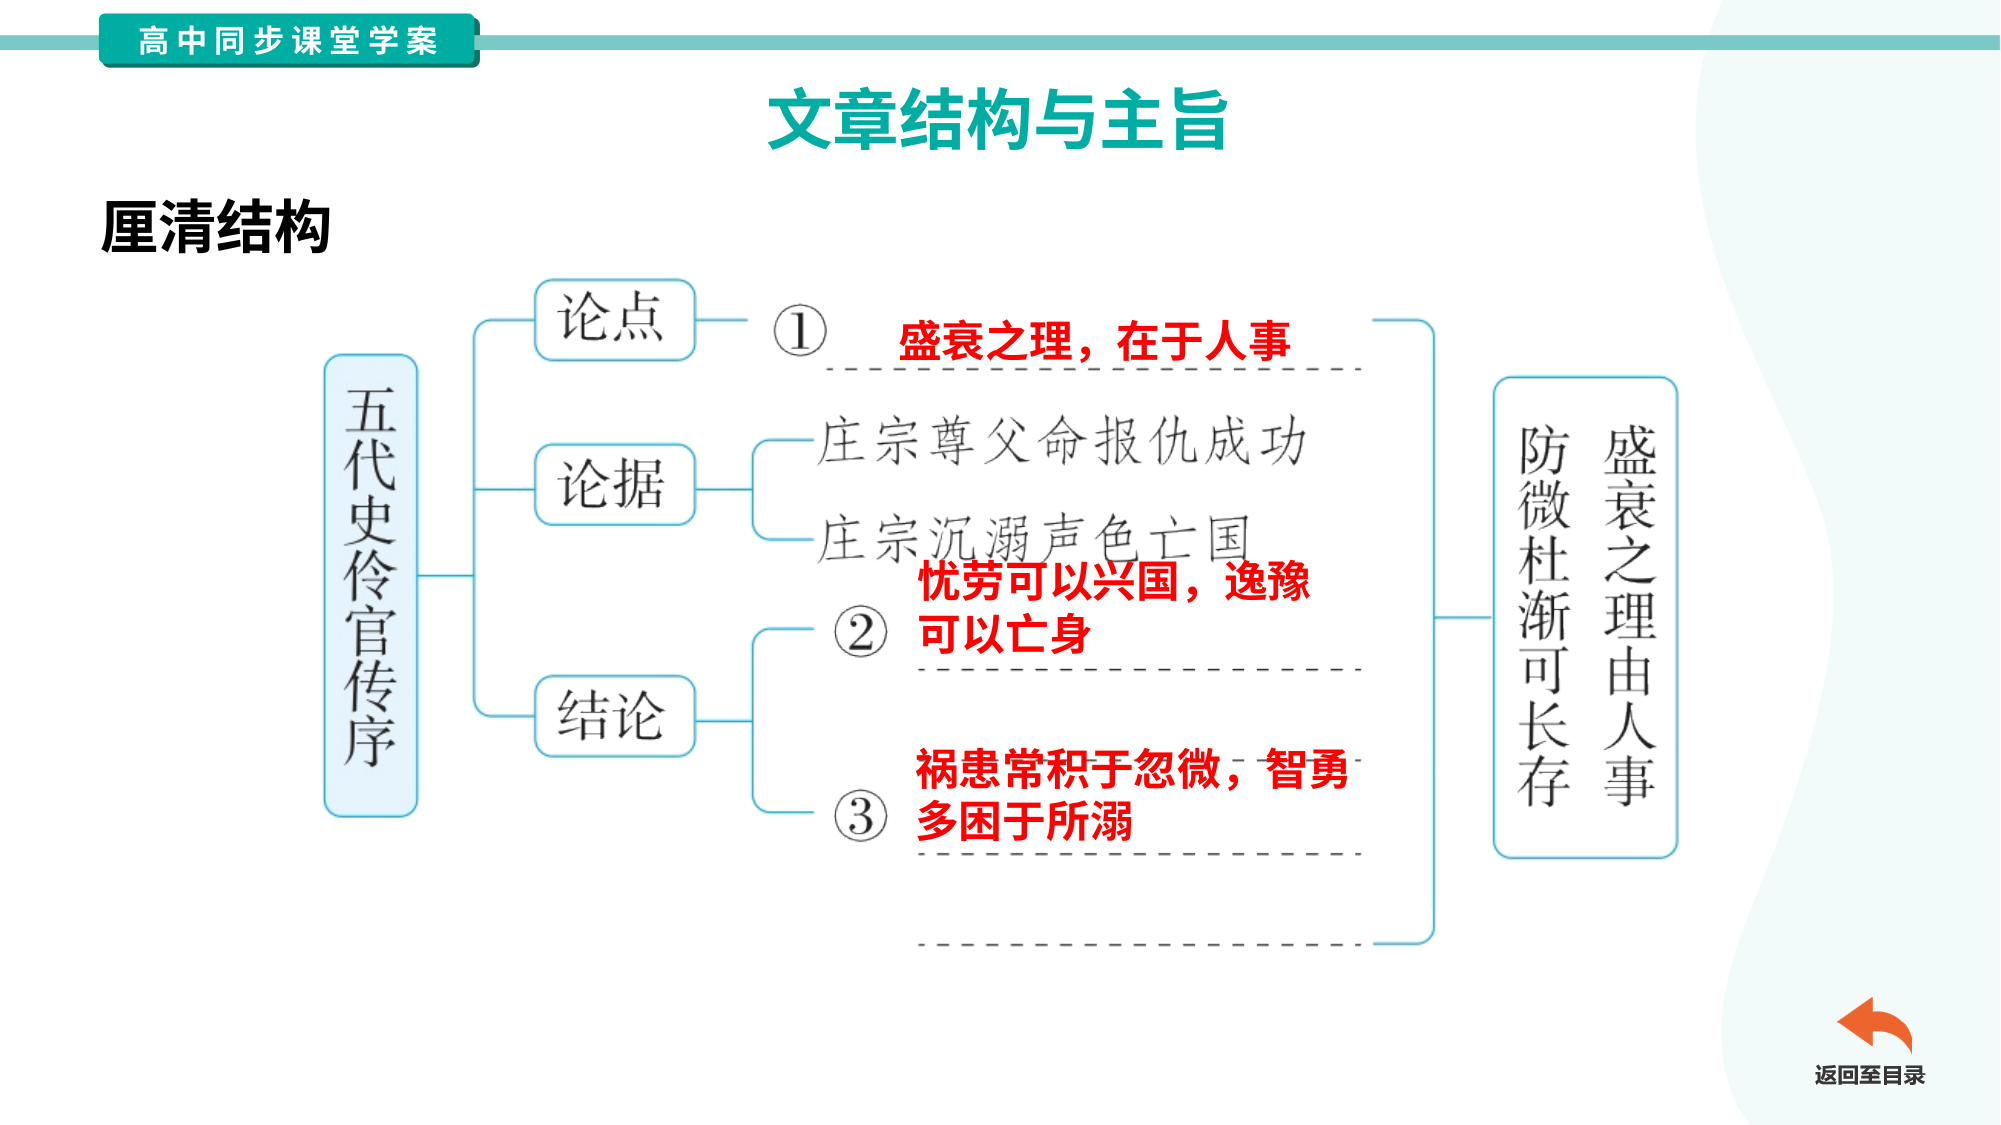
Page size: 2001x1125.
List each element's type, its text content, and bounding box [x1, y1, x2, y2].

text_box 文章结构与主旨 [100, 76, 1899, 156]
text_box 厘清结构 [100, 156, 1899, 261]
picture [0, 0, 2000, 1125]
